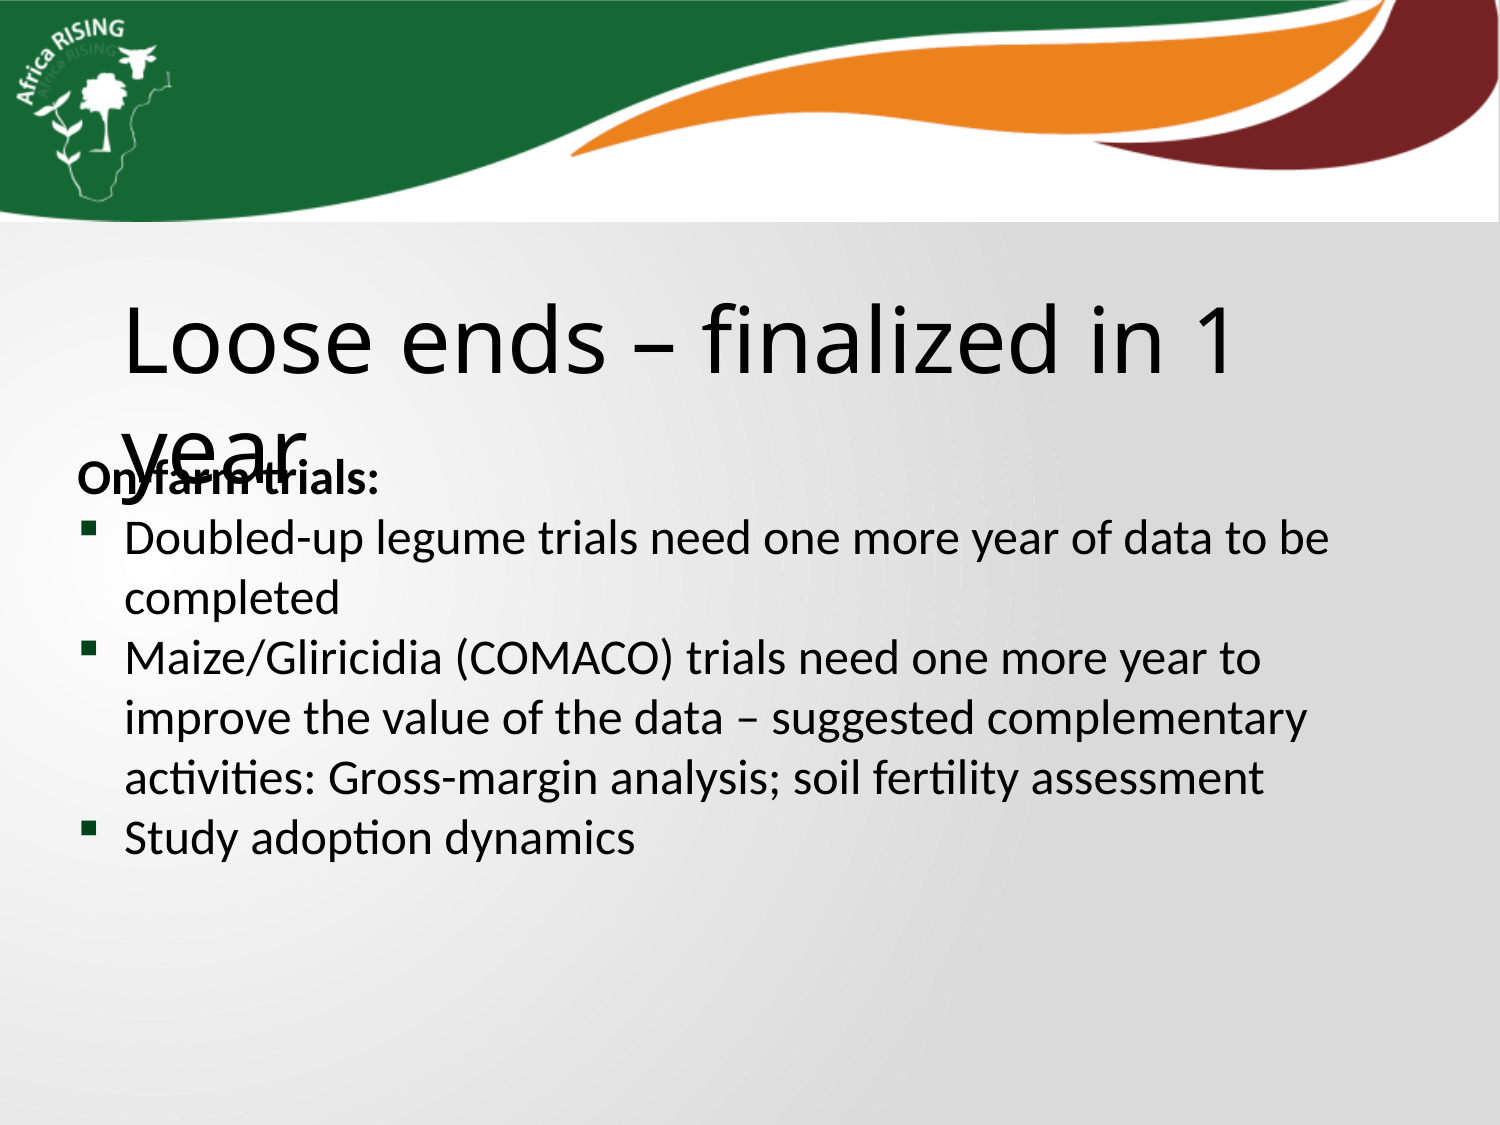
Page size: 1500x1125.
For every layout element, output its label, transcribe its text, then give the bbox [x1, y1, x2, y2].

list Loose ends – finalized in 1 year [87, 275, 1450, 413]
text_box On-farm trials: Doubled-up legume trials need one more year of data to be completed Maize/Gliricidia (COMACO) trials need one more year to improve the value of the data – suggested complementary activities: Gross-margin analysis; soil fertility assessment Study adoption dynamics [62, 437, 1388, 933]
picture [0, 0, 1499, 222]
